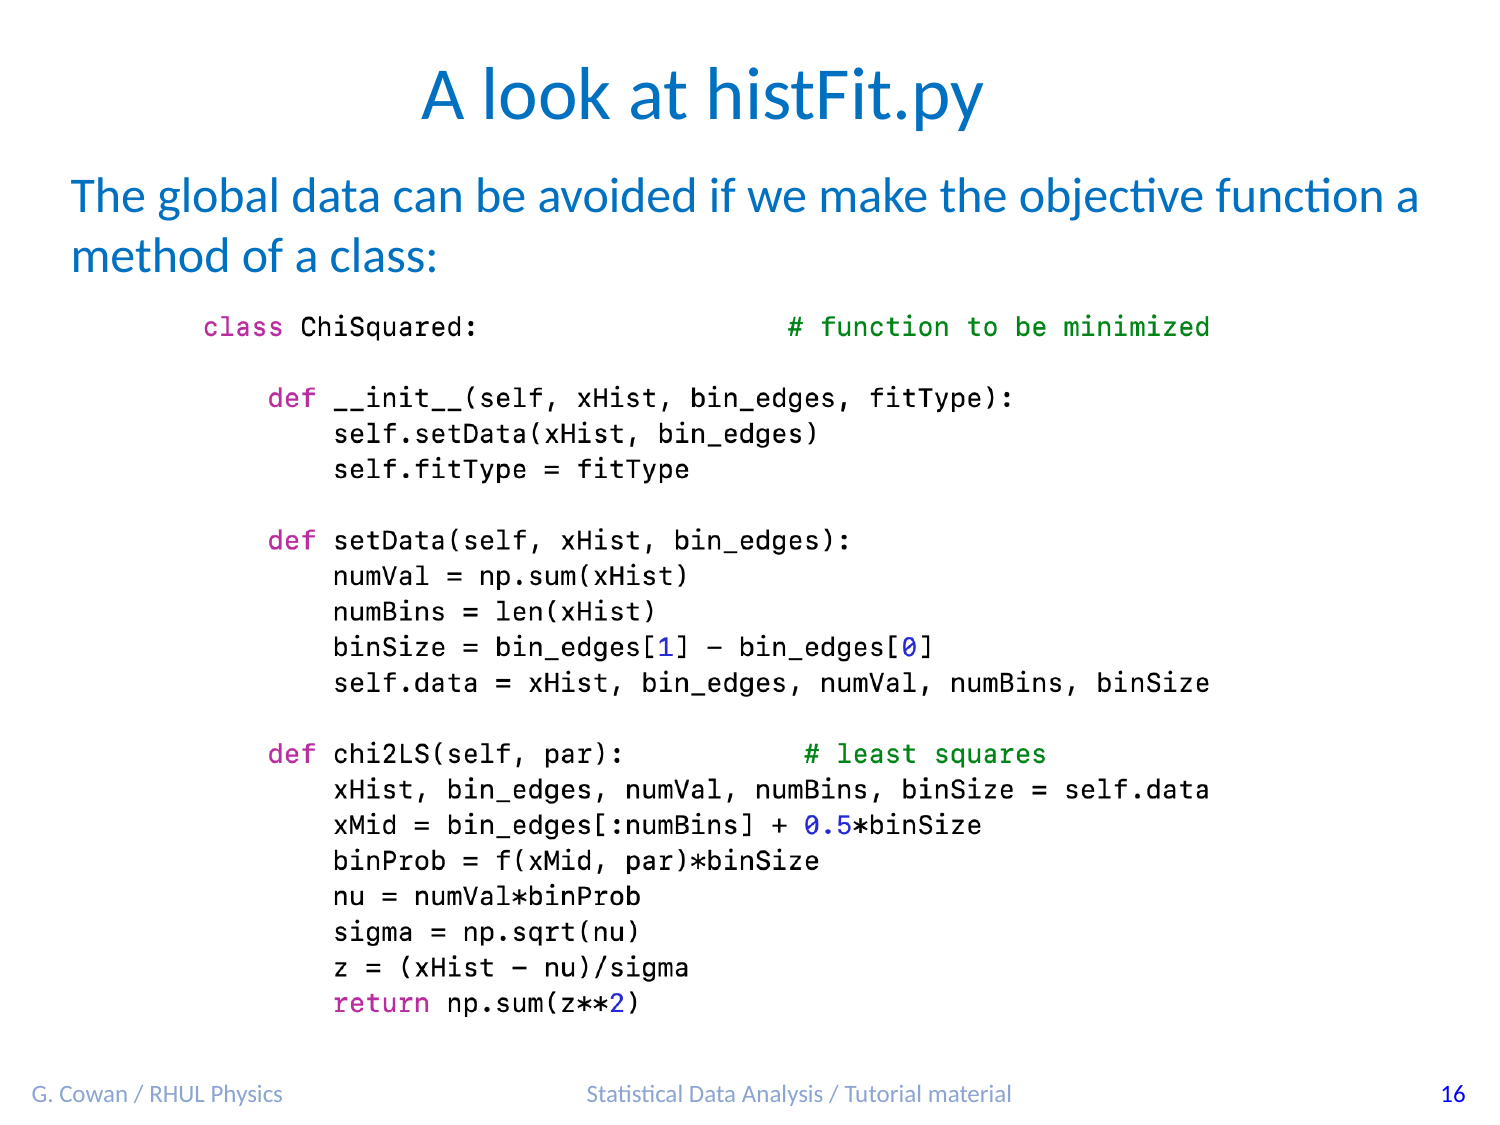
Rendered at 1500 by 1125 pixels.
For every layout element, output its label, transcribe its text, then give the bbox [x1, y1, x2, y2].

text_box A look at histFit.py [406, 37, 1000, 143]
slide_number G. Cowan / RHUL Physics [16, 1062, 338, 1123]
text_box The global data can be avoided if we make the objective function a method of a class: [55, 155, 1481, 290]
slide_number 16 [1262, 1062, 1481, 1123]
footer Statistical Data Analysis / Tutorial material [338, 1062, 1262, 1123]
picture [193, 302, 1262, 1024]
